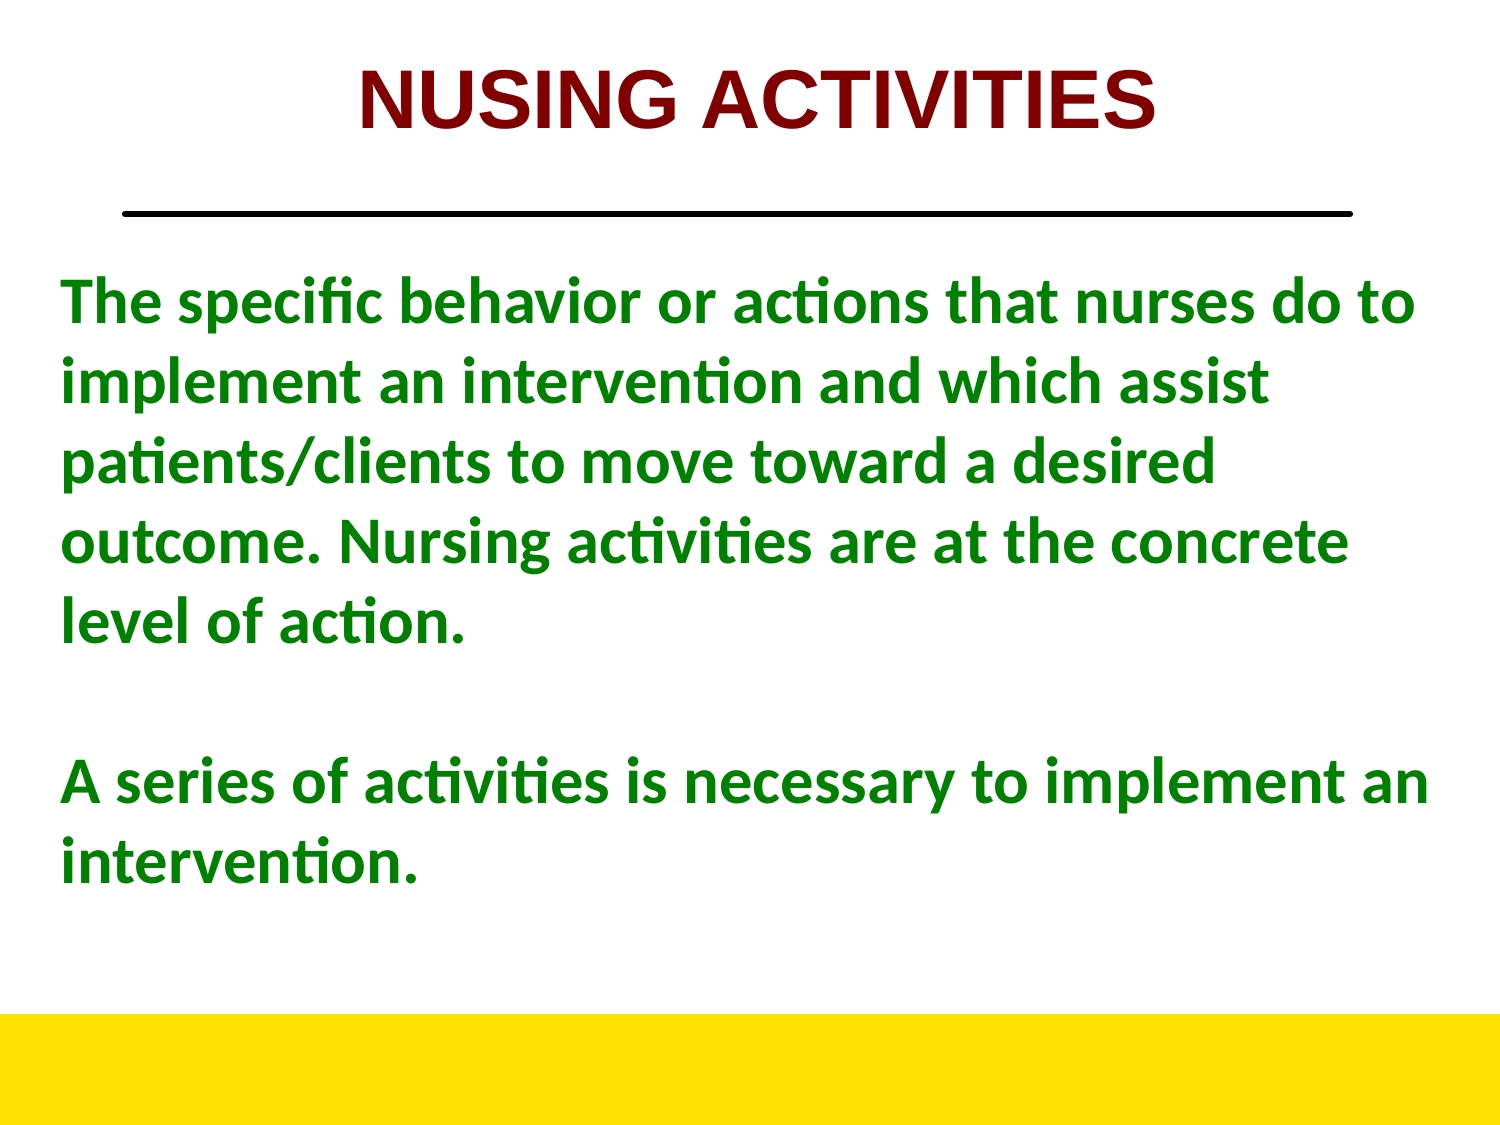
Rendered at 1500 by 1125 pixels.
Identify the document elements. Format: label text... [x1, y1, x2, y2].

text_box NUSING ACTIVITIES [342, 37, 1174, 153]
text_box The specific behavior or actions that nurses do to implement an intervention and which assist patients/clients to move toward a desired outcome. Nursing activities are at the concrete level of action. A series of activities is necessary to implement an intervention. [45, 249, 1500, 905]
